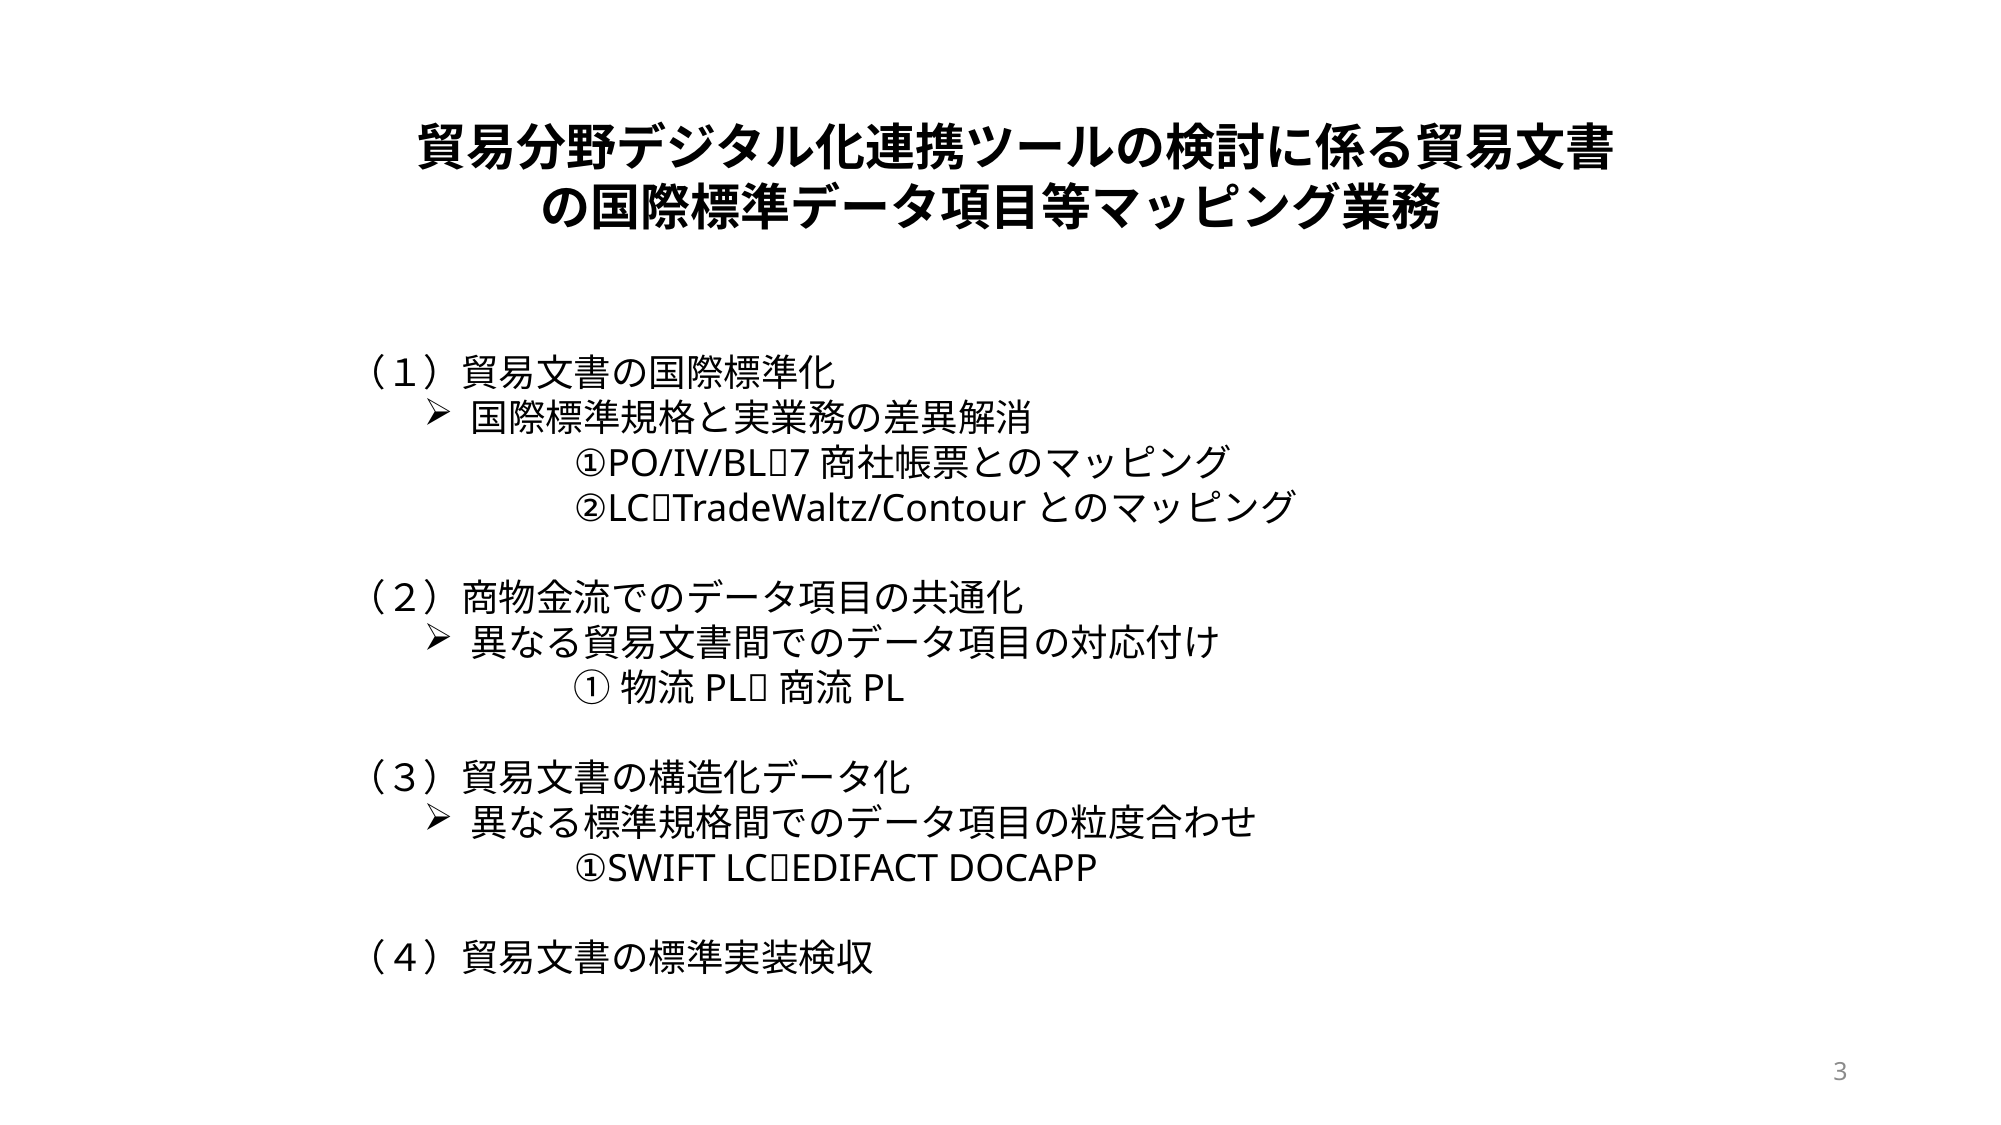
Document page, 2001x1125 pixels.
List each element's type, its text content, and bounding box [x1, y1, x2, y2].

slide_number 3 [1412, 1042, 1863, 1103]
text_box 貿易分野デジタル化連携ツールの検討に係る貿易文書 の国際標準データ項目等マッピング業務 [48, 108, 1984, 243]
text_box （１）貿易文書の国際標準化 国際標準規格と実業務の差異解消 ①PO/IV/BL7商社帳票とのマッピング ②LCTradeWaltz/Contourとのマッピング （２）商物金流でのデータ項目の共通化 異なる貿易文書間でのデータ項目の対応付け ①物流PL商流PL （３）貿易文書の構造化データ化 異なる標準規格間でのデータ項目の粒度合わせ ①SWIFT LCEDIFACT DOCAPP （４）貿易文書の標準実装検収 [334, 341, 1666, 1032]
